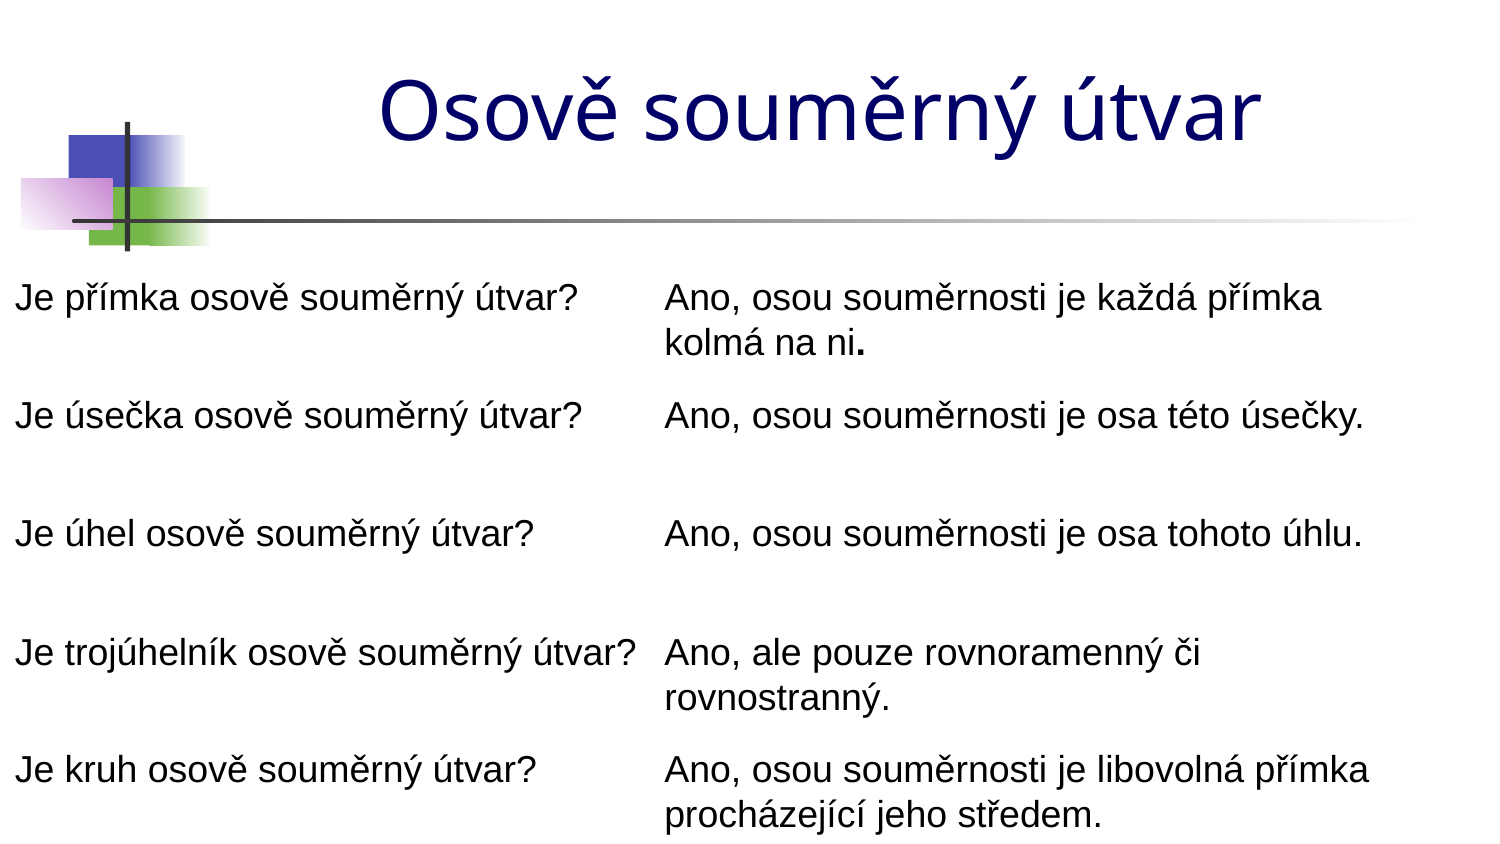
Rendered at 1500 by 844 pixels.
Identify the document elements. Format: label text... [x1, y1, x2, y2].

text_box Ano, osou souměrnosti je libovolná přímka procházející jeho středem. [649, 738, 1422, 843]
text_box Ano, osou souměrnosti je každá přímka kolmá na ni. [649, 265, 1353, 371]
text_box Je úhel osově souměrný útvar? [0, 501, 649, 562]
text_box Je úsečka osově souměrný útvar? [0, 383, 649, 444]
text_box Ano, osou souměrnosti je osa tohoto úhlu. [649, 501, 1422, 562]
text_box Je přímka osově souměrný útvar? [0, 265, 649, 326]
text_box Je kruh osově souměrný útvar? [0, 738, 649, 798]
text_box Ano, ale pouze rovnoramenný či rovnostranný. [649, 620, 1422, 725]
text_box Ano, osou souměrnosti je osa této úsečky. [649, 383, 1422, 444]
title Osově souměrný útvar [135, 17, 1500, 198]
text_box Je trojúhelník osově souměrný útvar? [0, 620, 649, 680]
